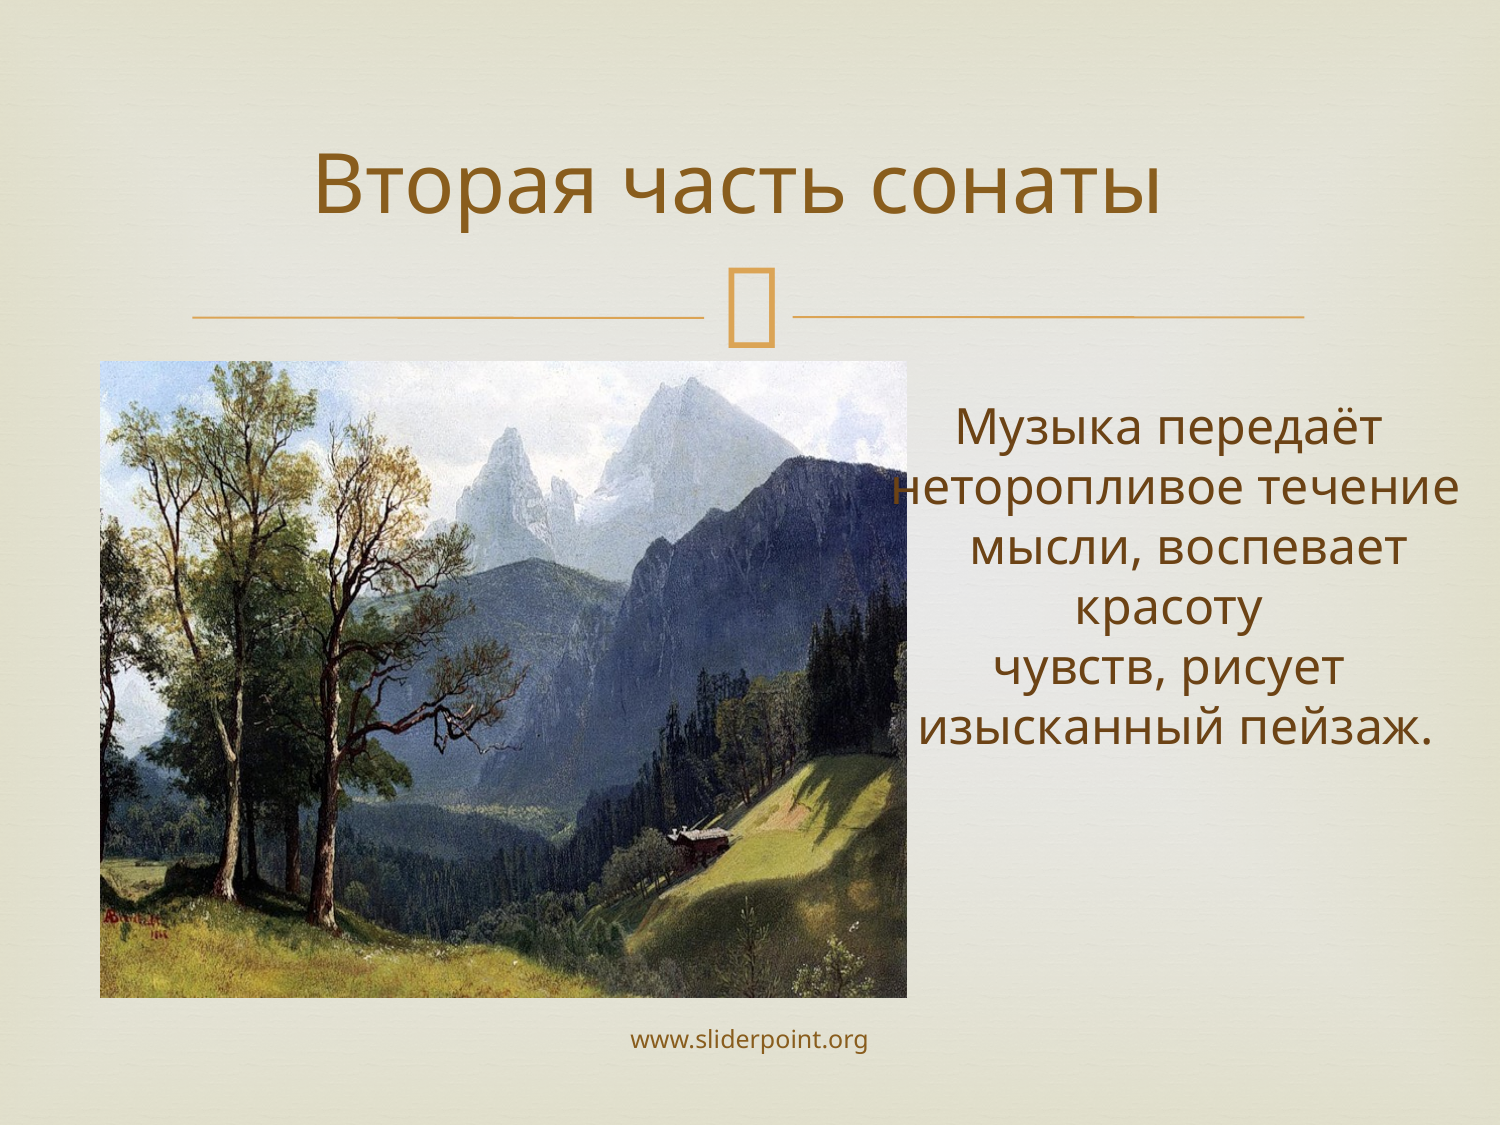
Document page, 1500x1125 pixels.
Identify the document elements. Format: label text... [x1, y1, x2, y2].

footer www.sliderpoint.org [512, 1010, 988, 1071]
text_box Музыка передаёт неторопливое течение мысли, воспевает красоту чувств, рисует изысканный пейзаж. [914, 387, 1483, 822]
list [99, 361, 908, 999]
title Вторая часть сонаты [112, 93, 1386, 267]
